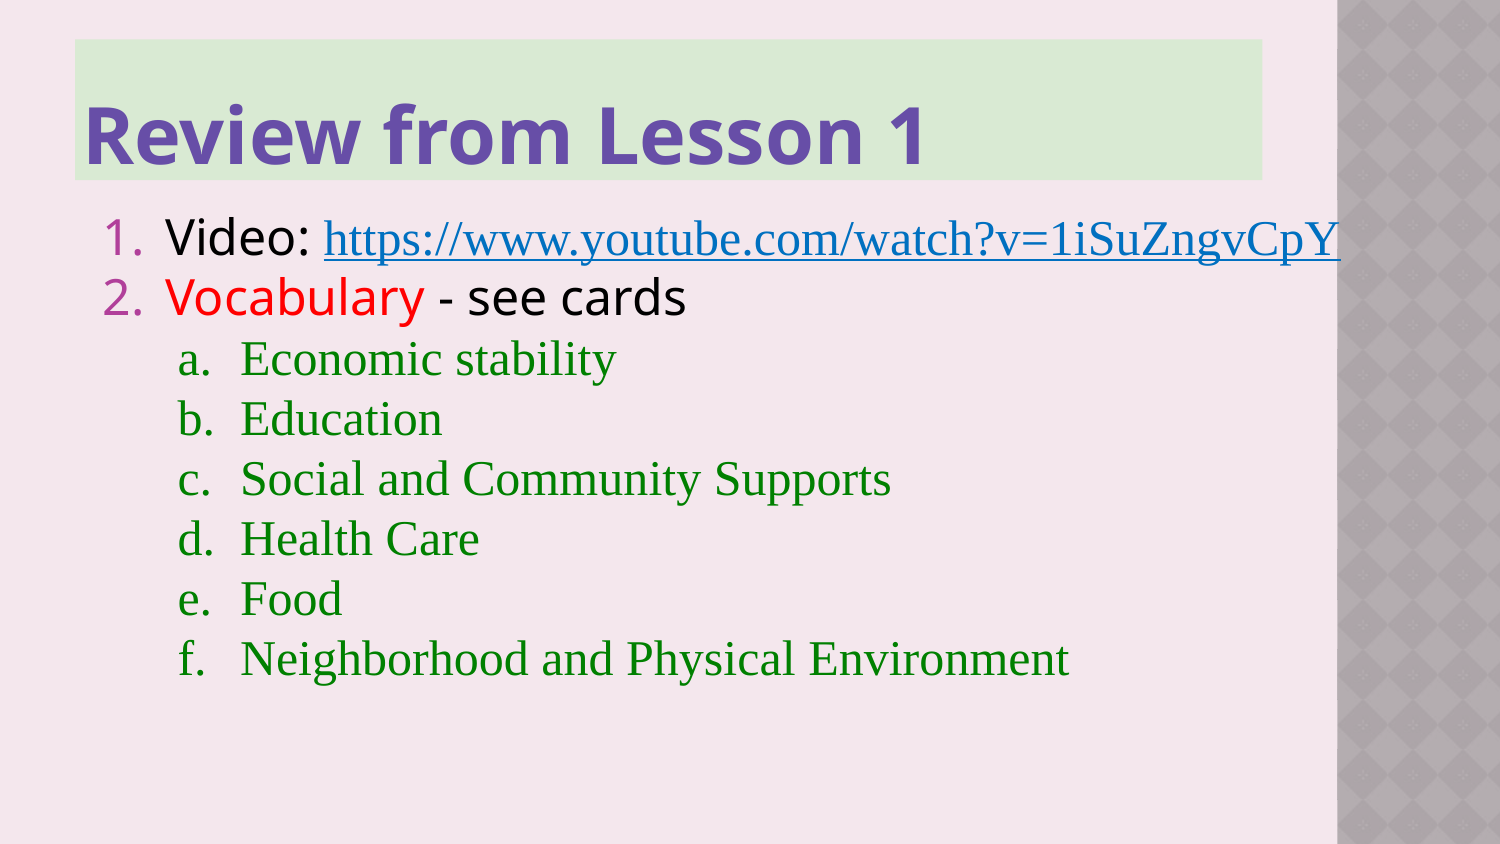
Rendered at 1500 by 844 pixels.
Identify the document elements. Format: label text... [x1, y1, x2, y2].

list Video: https://www.youtube.com/watch?v=1iSuZngvCpY Vocabulary - see cards Economic stability Education Social and Community Supports Health Care Food Neighborhood and Physical Environment [75, 198, 1399, 785]
title Review from Lesson 1 [75, 39, 1263, 181]
